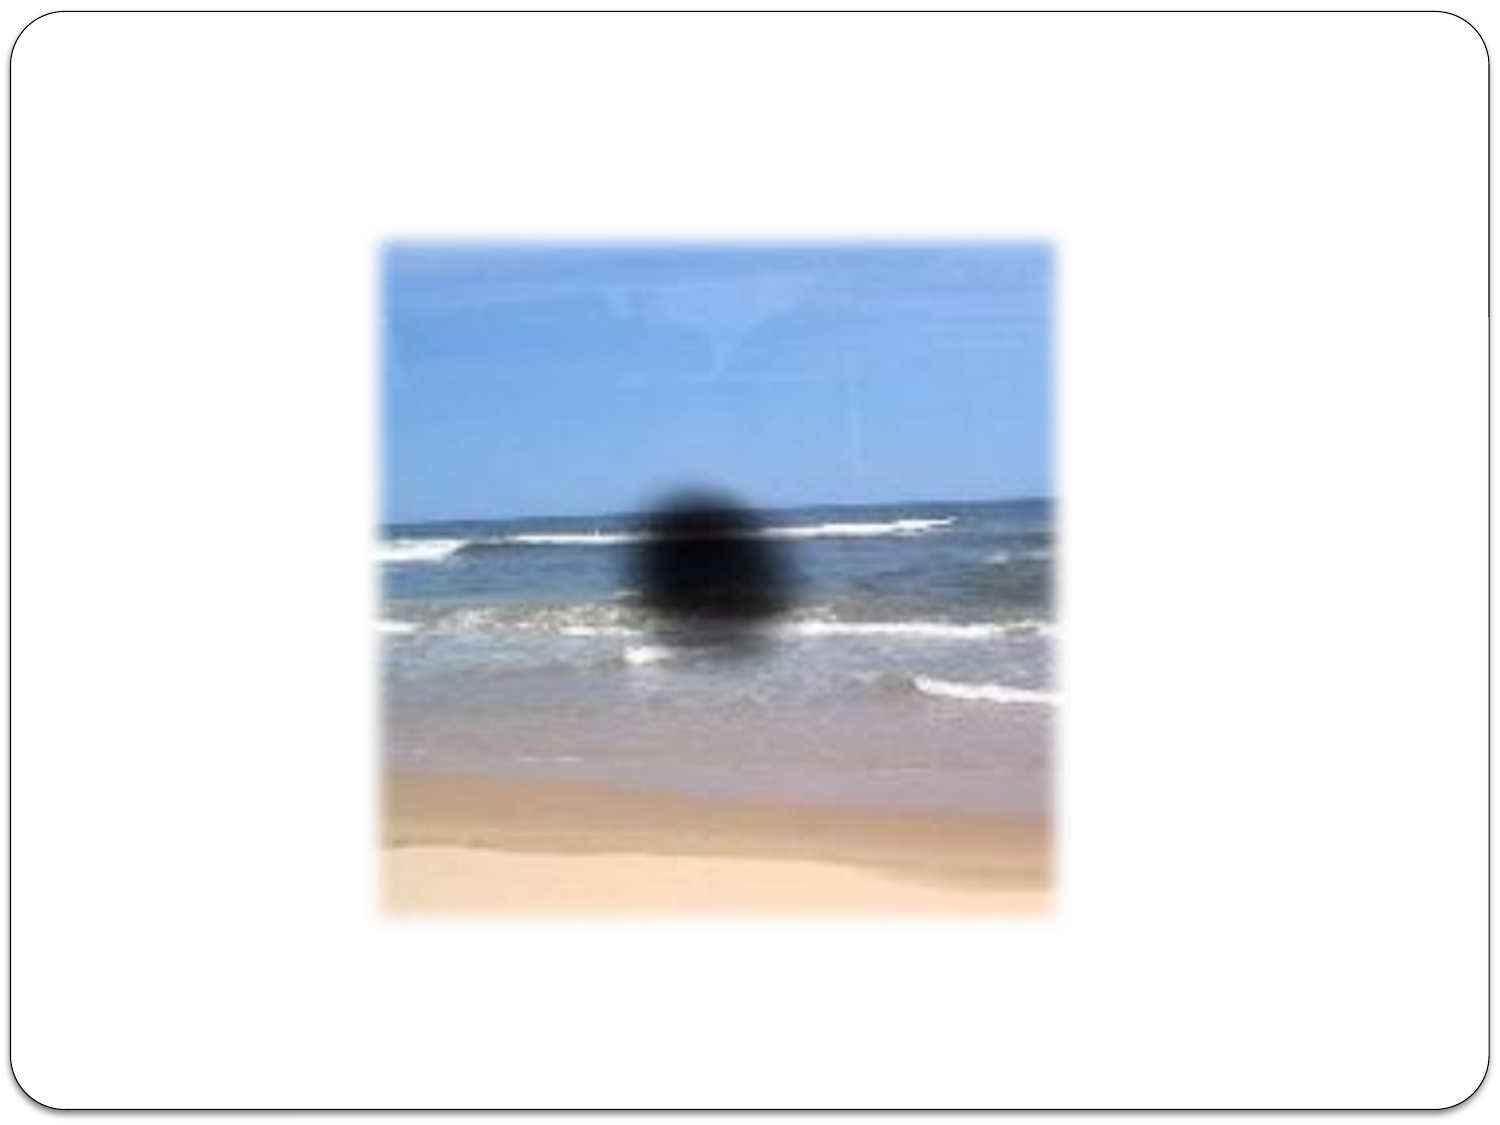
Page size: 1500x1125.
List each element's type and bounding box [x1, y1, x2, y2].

picture [362, 224, 1073, 936]
